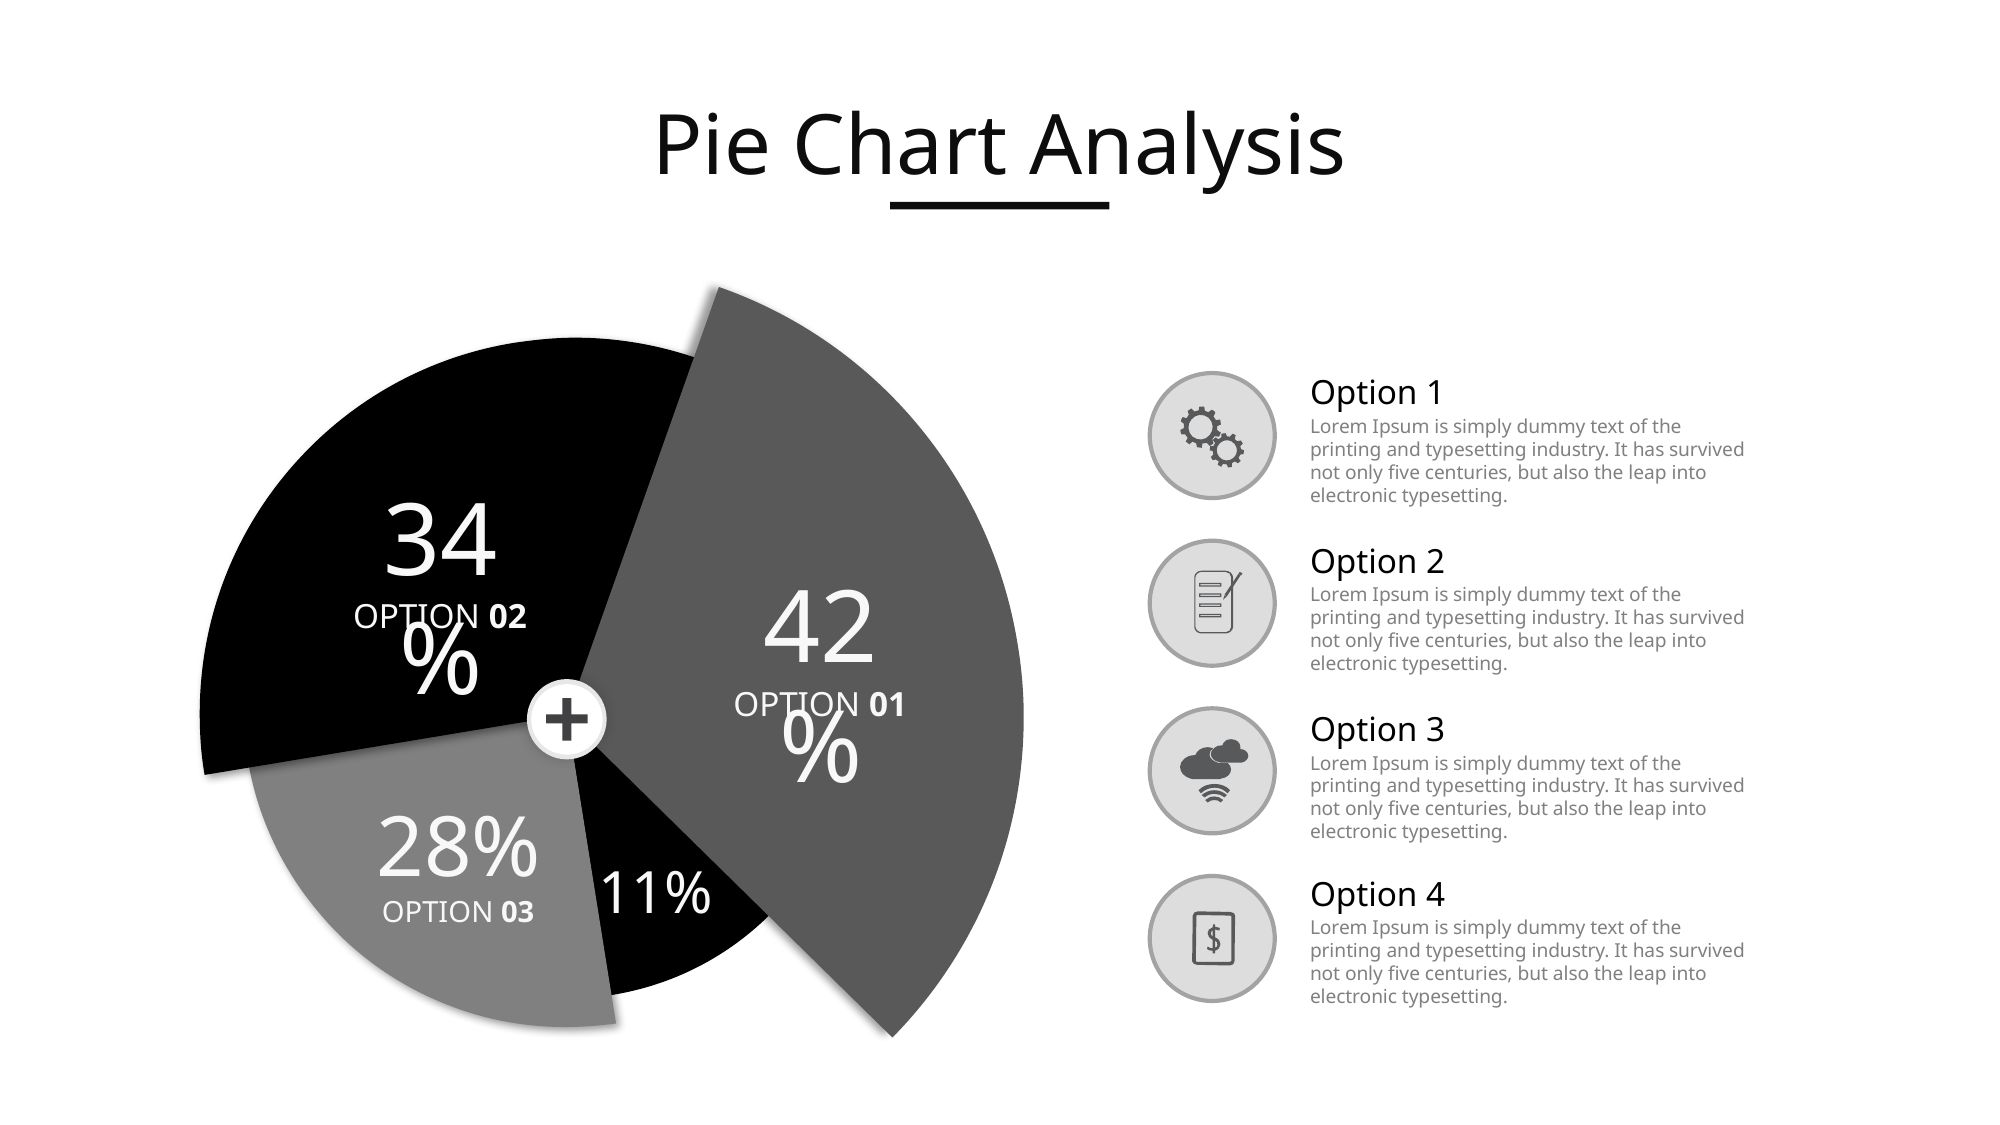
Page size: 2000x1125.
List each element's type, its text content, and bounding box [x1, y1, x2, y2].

text_box 42% [724, 562, 918, 803]
text_box 28% [362, 793, 556, 894]
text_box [1149, 540, 1275, 666]
text_box 11% [559, 855, 753, 926]
text_box Lorem Ipsum is simply dummy text of the printing and typesetting industry. It has survived not only five centuries, but also the leap into electronic typesetting. [1295, 575, 1771, 683]
text_box [888, 200, 1111, 211]
text_box [526, 679, 607, 760]
text_box Option 1 [1295, 364, 1783, 402]
text_box Lorem Ipsum is simply dummy text of the printing and typesetting industry. It has survived not only five centuries, but also the leap into electronic typesetting. [1295, 743, 1771, 851]
text_box [582, 754, 696, 855]
text_box Option 4 [1295, 865, 1783, 903]
text_box OPTION 01 [732, 682, 908, 723]
text_box OPTION 02 [352, 595, 528, 636]
text_box [546, 698, 588, 724]
text_box Option 3 [1295, 700, 1783, 738]
text_box [611, 917, 761, 994]
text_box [1149, 372, 1275, 499]
text_box 50% [538, 353, 685, 690]
text_box 34% [344, 474, 538, 715]
text_box [199, 337, 681, 775]
text_box Lorem Ipsum is simply dummy text of the printing and typesetting industry. It has survived not only five centuries, but also the leap into electronic typesetting. [1295, 908, 1771, 1016]
text_box [586, 760, 690, 855]
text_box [1149, 875, 1275, 1002]
text_box [250, 731, 575, 777]
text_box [1149, 708, 1275, 834]
text_box [581, 287, 1024, 1038]
text_box [531, 684, 603, 755]
text_box Pie Chart Analysis [0, 96, 2000, 187]
text_box [251, 735, 617, 1028]
text_box OPTION 03 [370, 893, 546, 929]
picture [562, 725, 570, 733]
text_box Lorem Ipsum is simply dummy text of the printing and typesetting industry. It has survived not only five centuries, but also the leap into electronic typesetting. [1295, 407, 1771, 515]
text_box Option 2 [1295, 532, 1783, 570]
